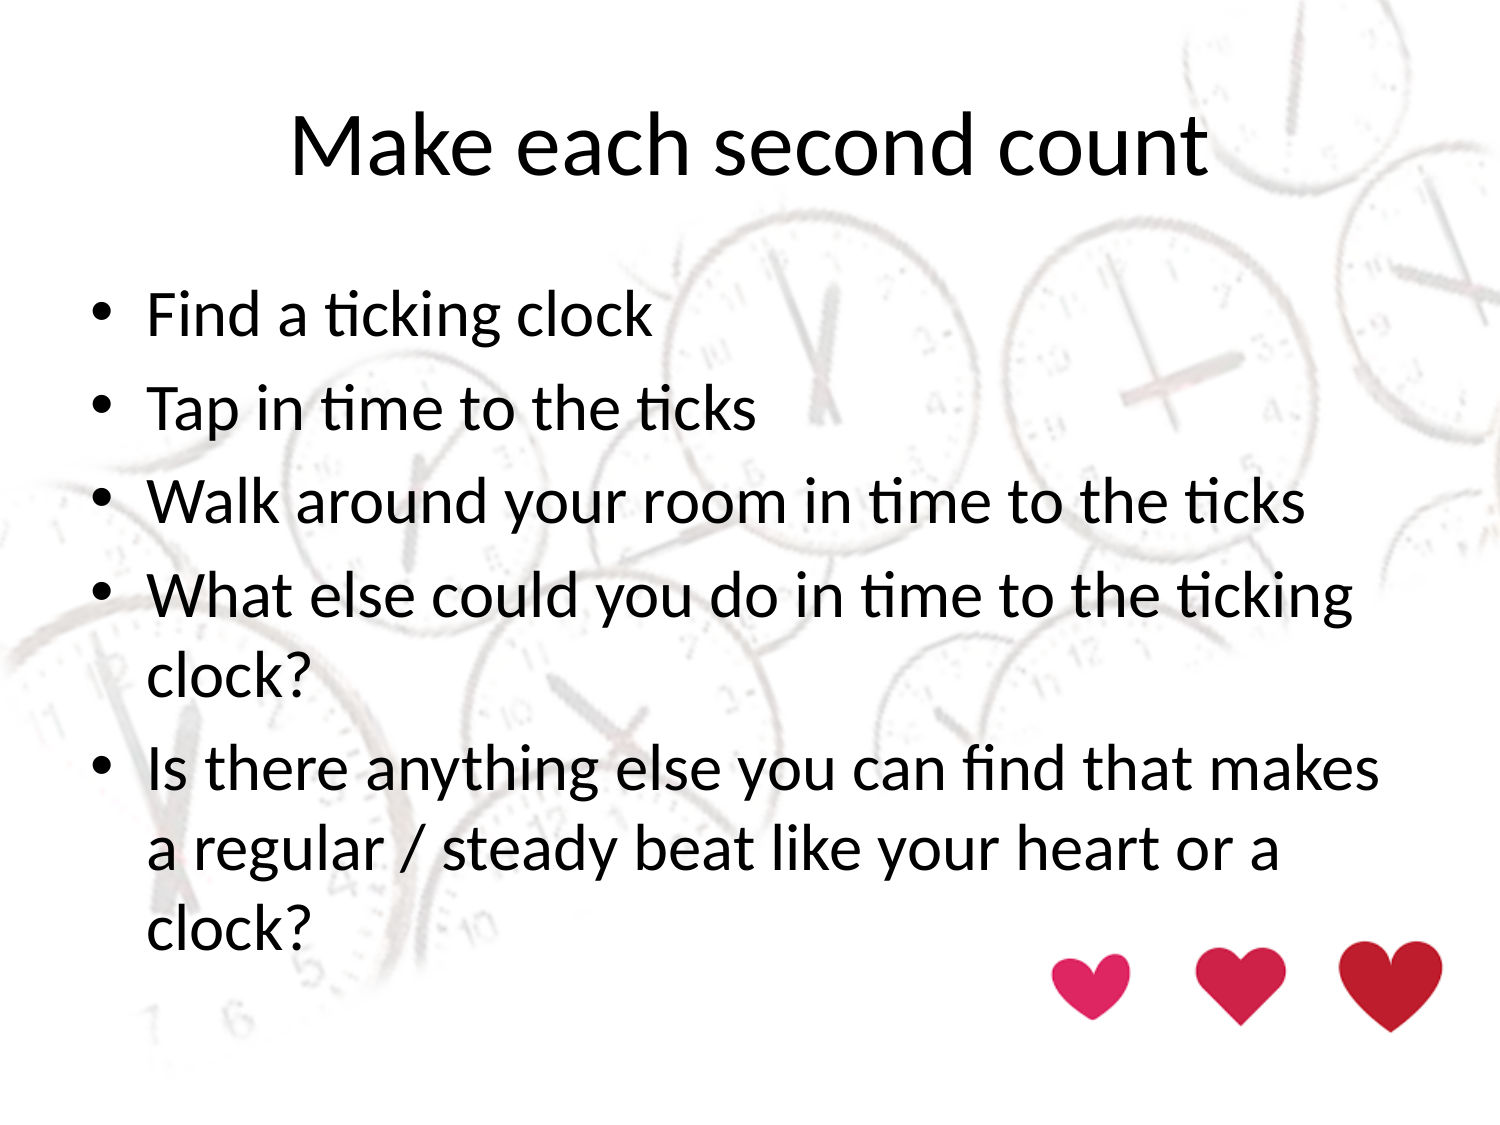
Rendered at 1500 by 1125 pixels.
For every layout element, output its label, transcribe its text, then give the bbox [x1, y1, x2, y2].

title Make each second count [75, 45, 1425, 199]
list Find a ticking clock Tap in time to the ticks Walk around your room in time to the ticks What else could you do in time to the ticking clock? Is there anything else you can find that makes a regular / steady beat like your heart or a clock? [75, 831, 1425, 1025]
picture [0, 201, 1500, 820]
picture [994, 861, 1500, 1107]
